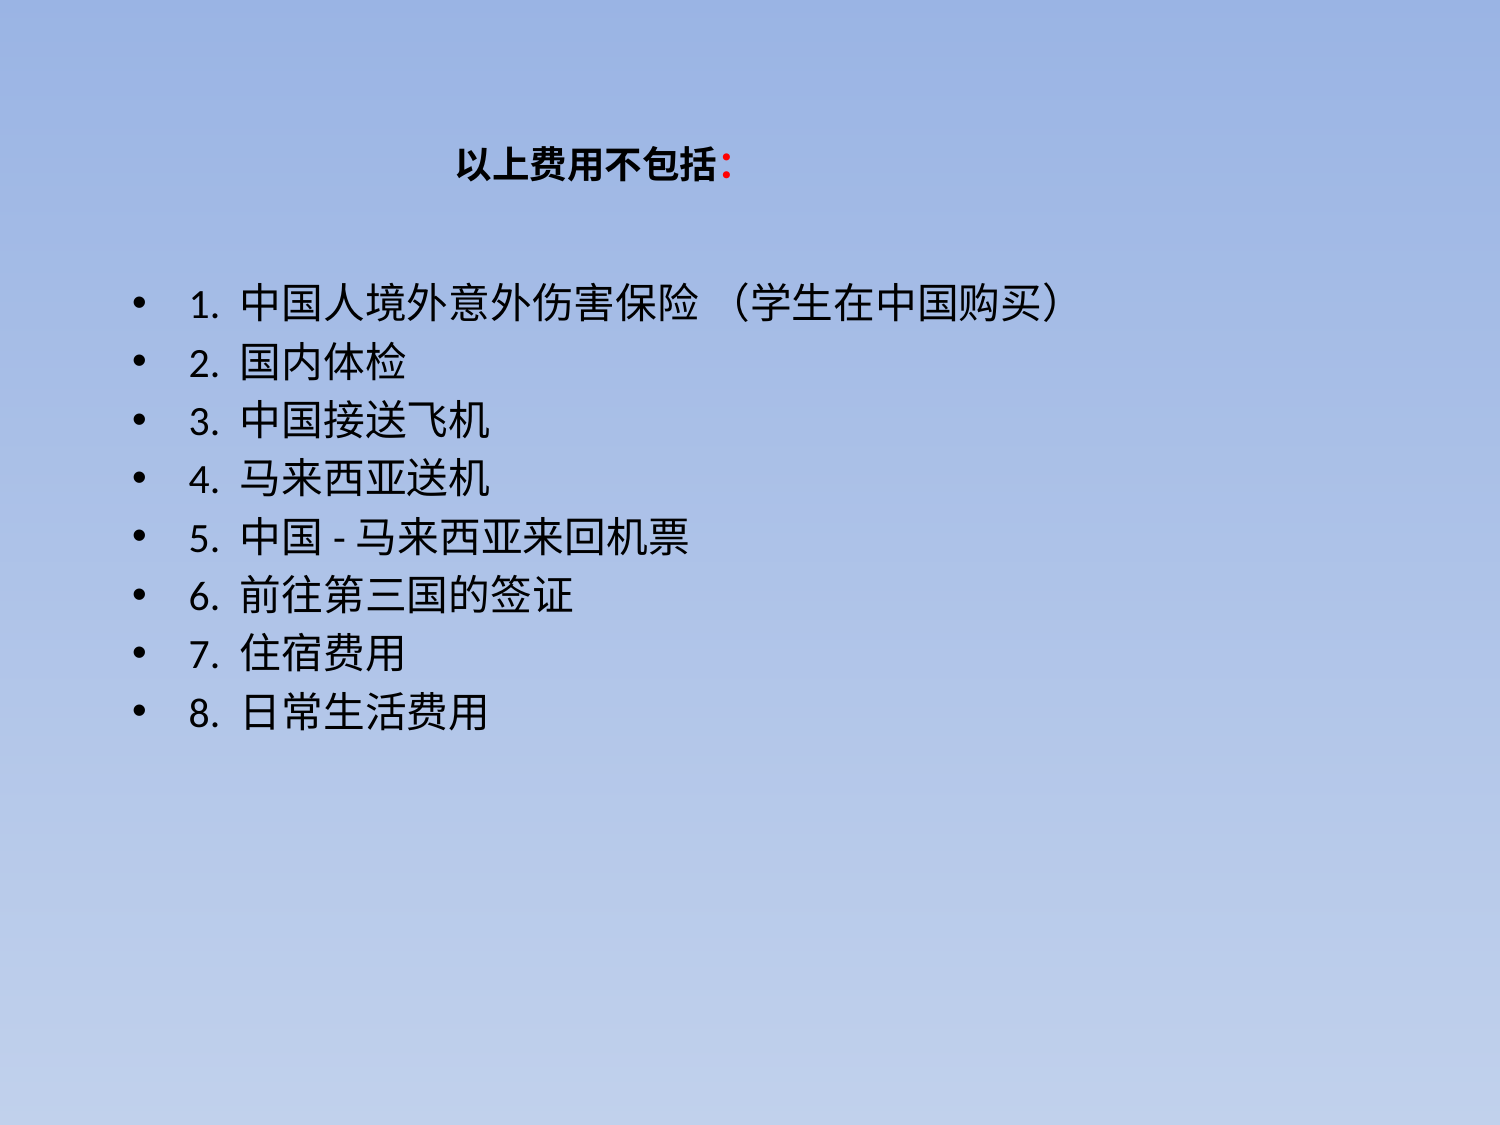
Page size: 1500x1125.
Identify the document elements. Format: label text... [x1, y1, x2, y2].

list 1. 中国⼈境外意外伤害保险 （学生在中国购买） 2. 国内体检 3. 中国接送飞机 4. 马来西亚送机 5. 中国-马来西亚来回机票 6. 前往第三国的签证 7. 住宿费用 8. 日常⽣活费用 [116, 269, 1468, 1013]
title 以上费用不包括： [0, 70, 1280, 259]
